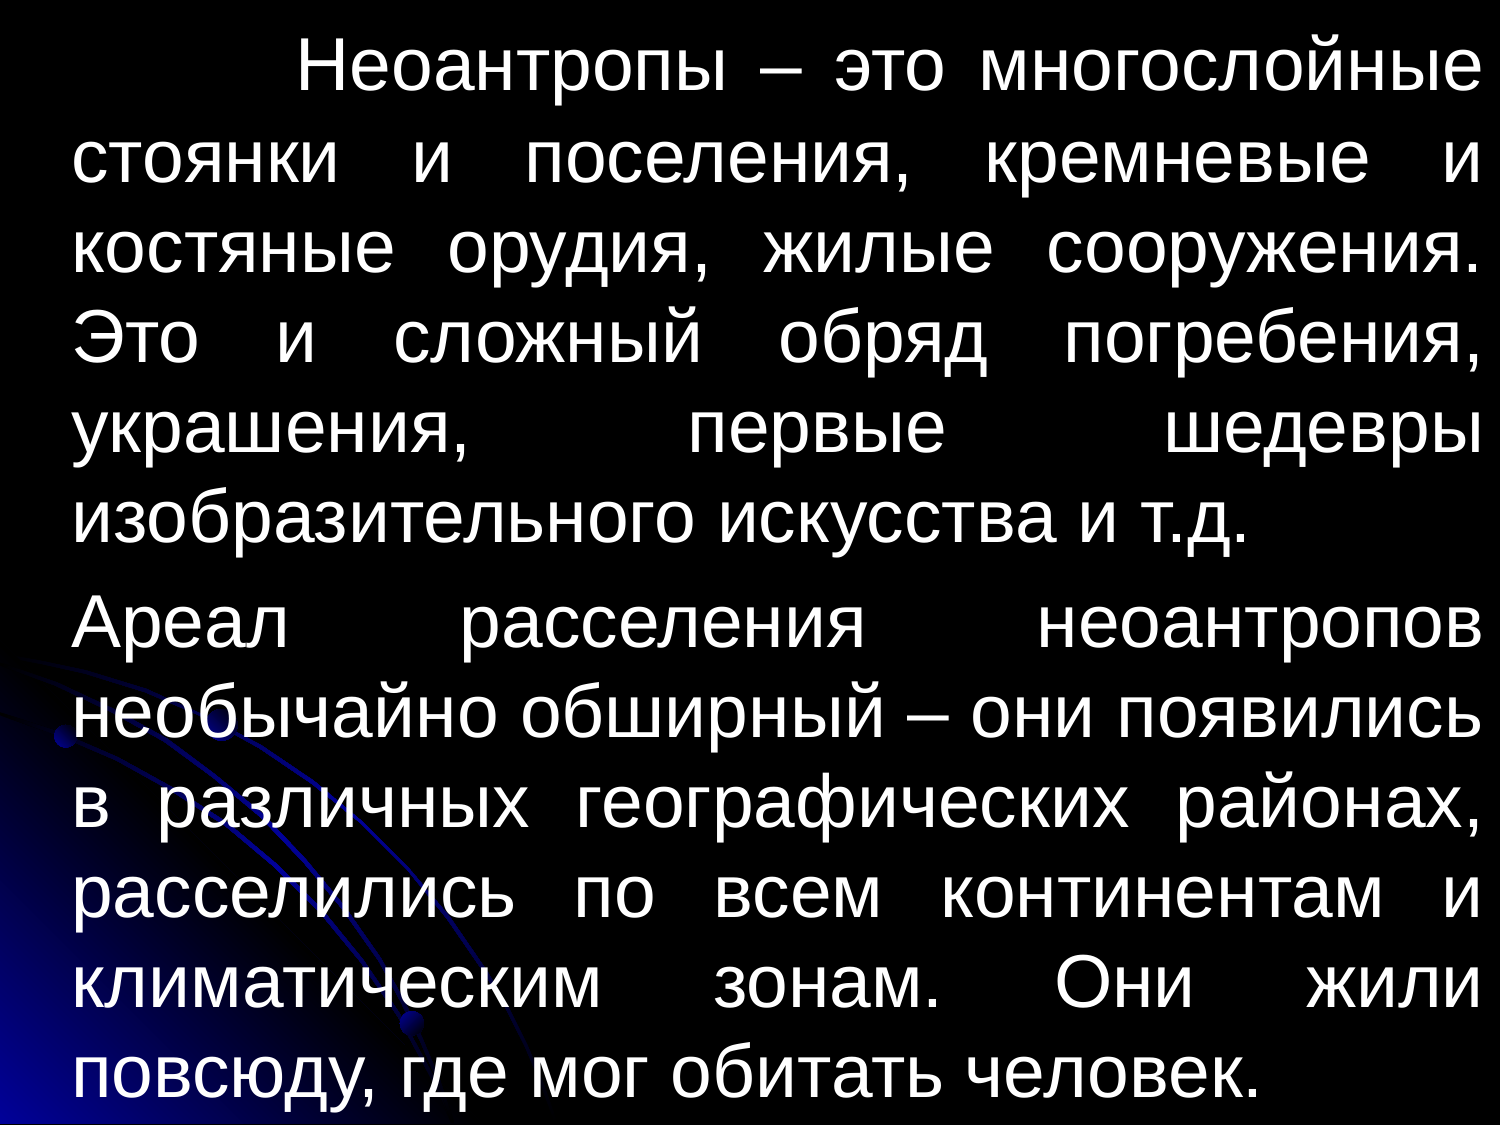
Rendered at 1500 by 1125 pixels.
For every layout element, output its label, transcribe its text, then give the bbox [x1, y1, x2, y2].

list Неоантропы – это многослойные стоянки и поселения, кремневые и костяные орудия, жилые сооружения. Это и сложный обряд погребения, украшения, первые шедевры изобразительного искусства и т.д. Ареал расселения неоантропов необычайно обширный – они появились в различных географических районах, расселились по всем континентам и климатическим зонам. Они жили повсюду, где мог обитать человек. [0, 0, 1500, 1006]
